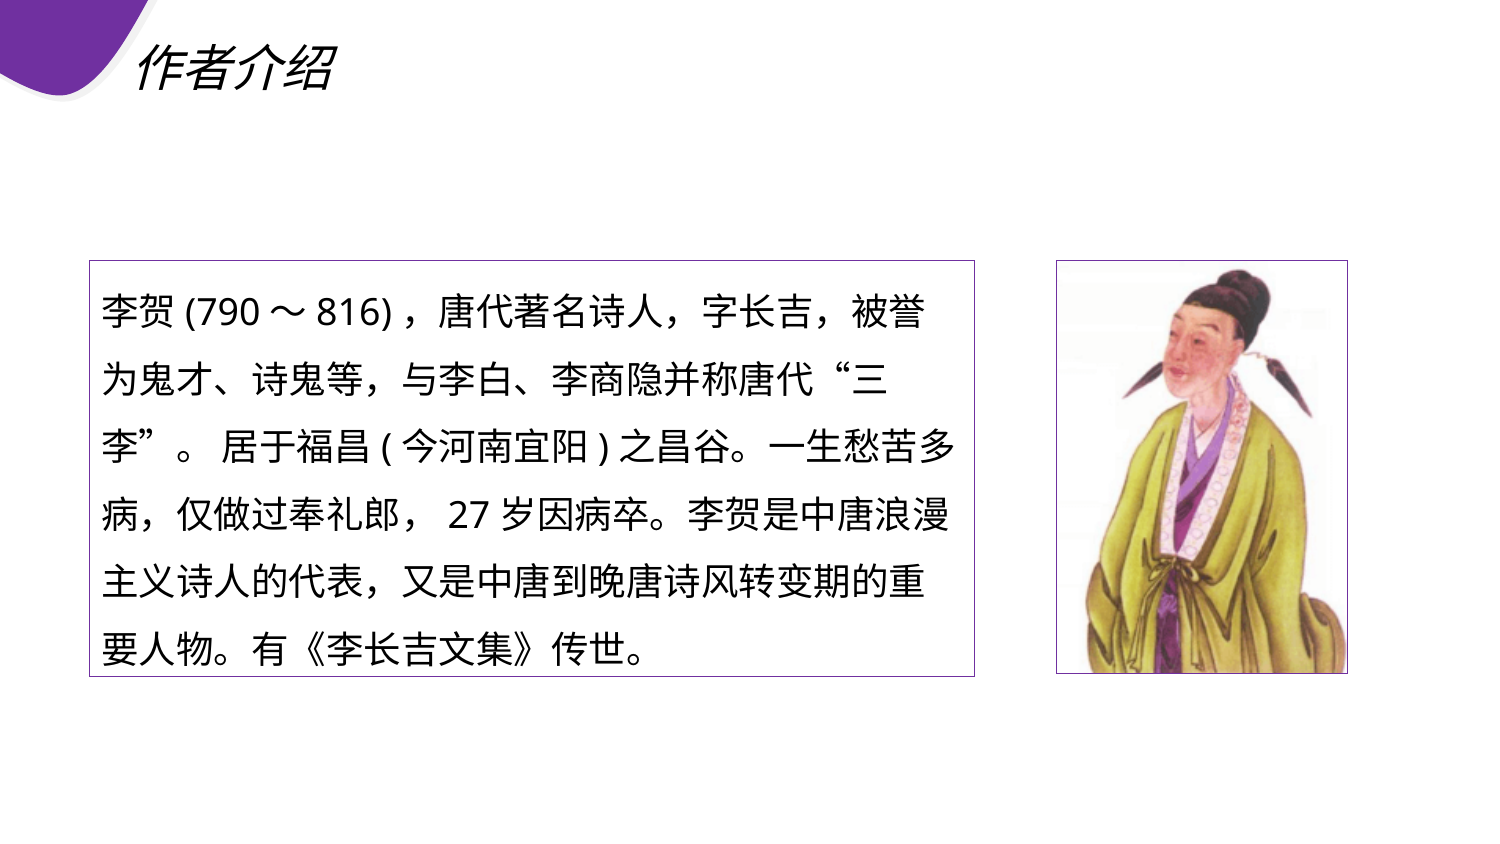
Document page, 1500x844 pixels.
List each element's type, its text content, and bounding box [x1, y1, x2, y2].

text_box 作者介绍 [158, 30, 397, 102]
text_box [0, 0, 158, 102]
text_box 李贺(790～816)，唐代著名诗人，字长吉，被誉为鬼才、诗鬼等，与李白、李商隐并称唐代“三李”。 居于福昌(今河南宜阳)之昌谷。一生愁苦多病，仅做过奉礼郎，27岁因病卒。李贺是中唐浪漫主义诗人的代表，又是中唐到晚唐诗风转变期的重要人物。有《李长吉文集》传世。 [89, 260, 975, 677]
picture [1056, 260, 1348, 674]
